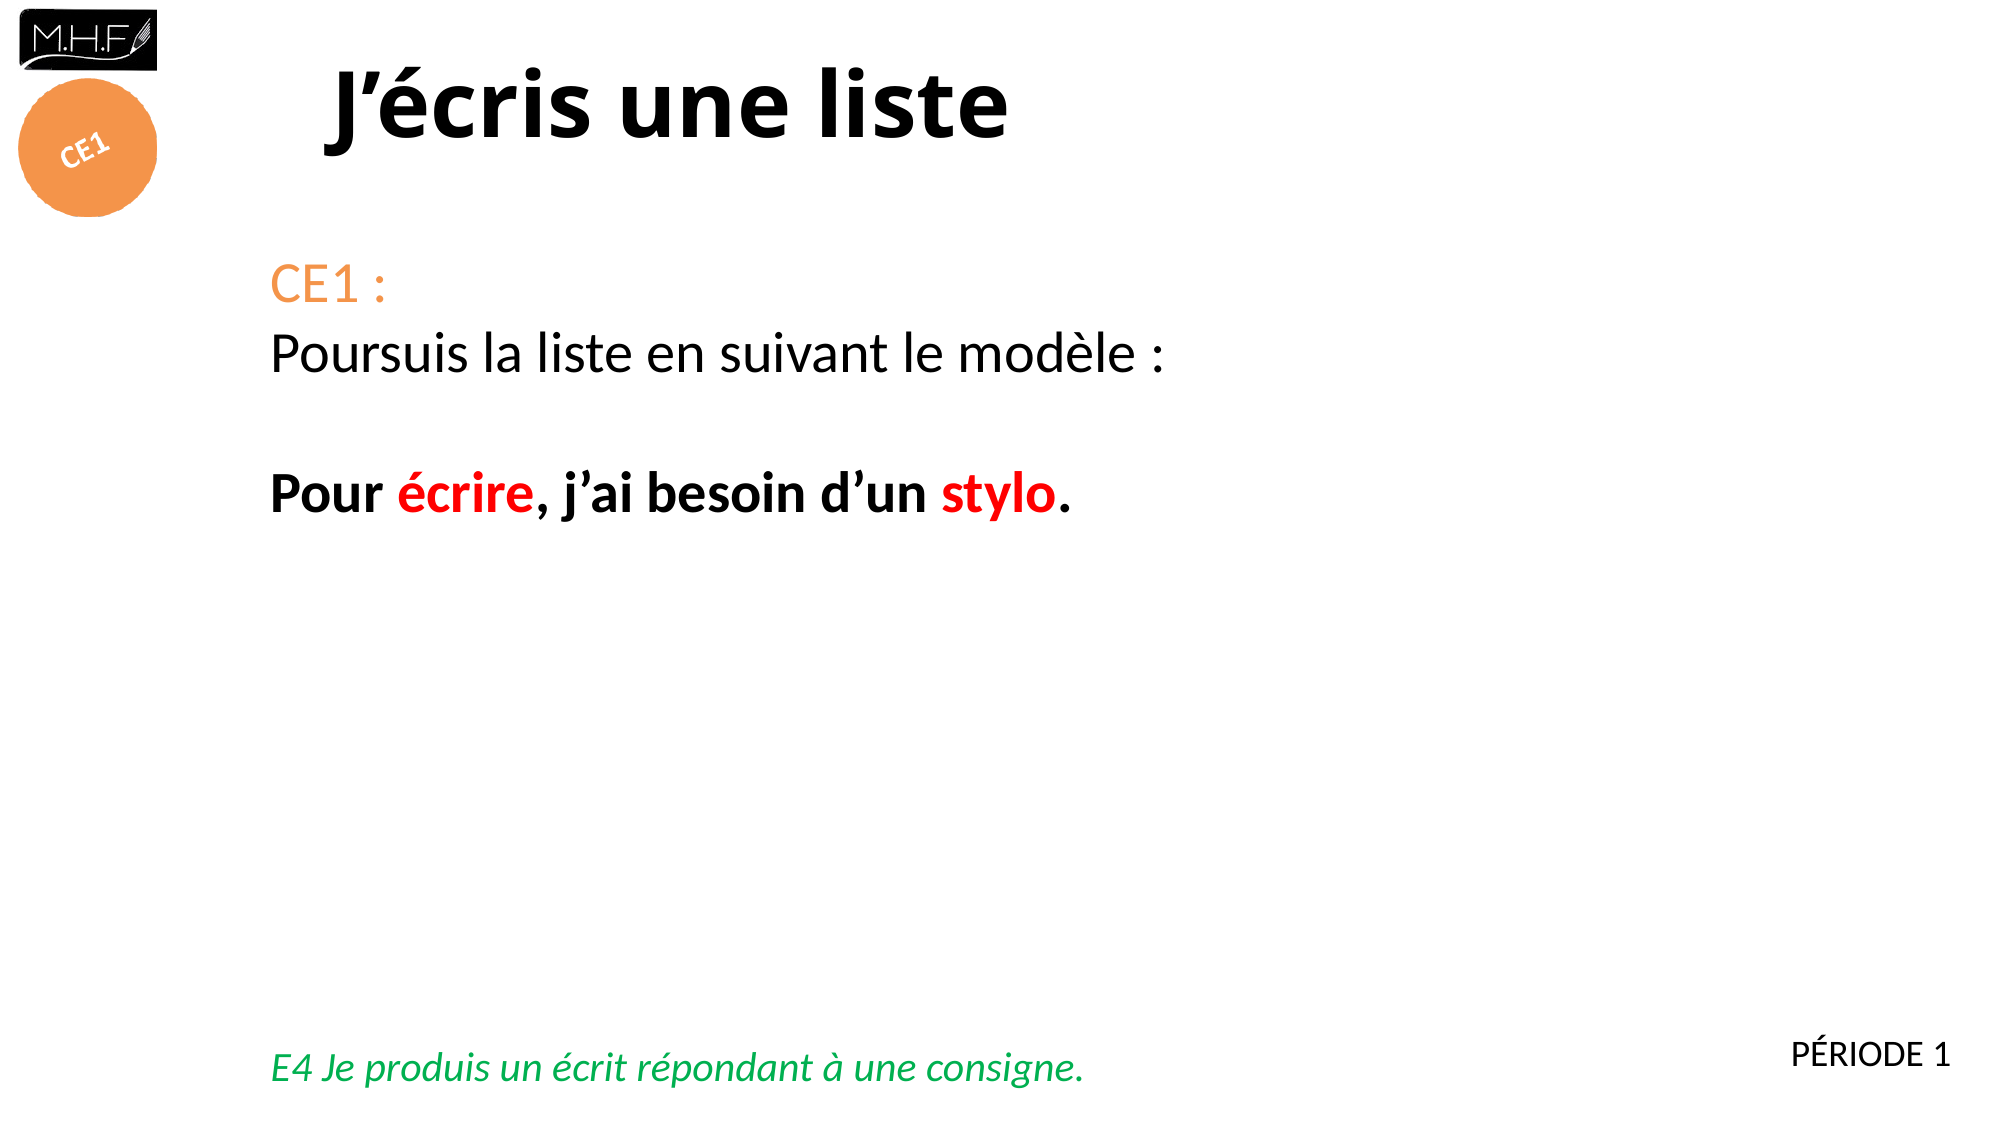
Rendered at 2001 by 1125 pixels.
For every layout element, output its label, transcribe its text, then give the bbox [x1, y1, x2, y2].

text_box CE1 : Poursuis la liste en suivant le modèle : Pour écrire, j’ai besoin d’un stylo. E4 Je produis un écrit répondant à une consigne. [255, 236, 1297, 1097]
title J’écris une liste [316, 0, 1863, 218]
picture [18, 78, 157, 218]
text_box PÉRIODE 1 [1362, 1021, 1967, 1082]
picture [16, 7, 157, 74]
